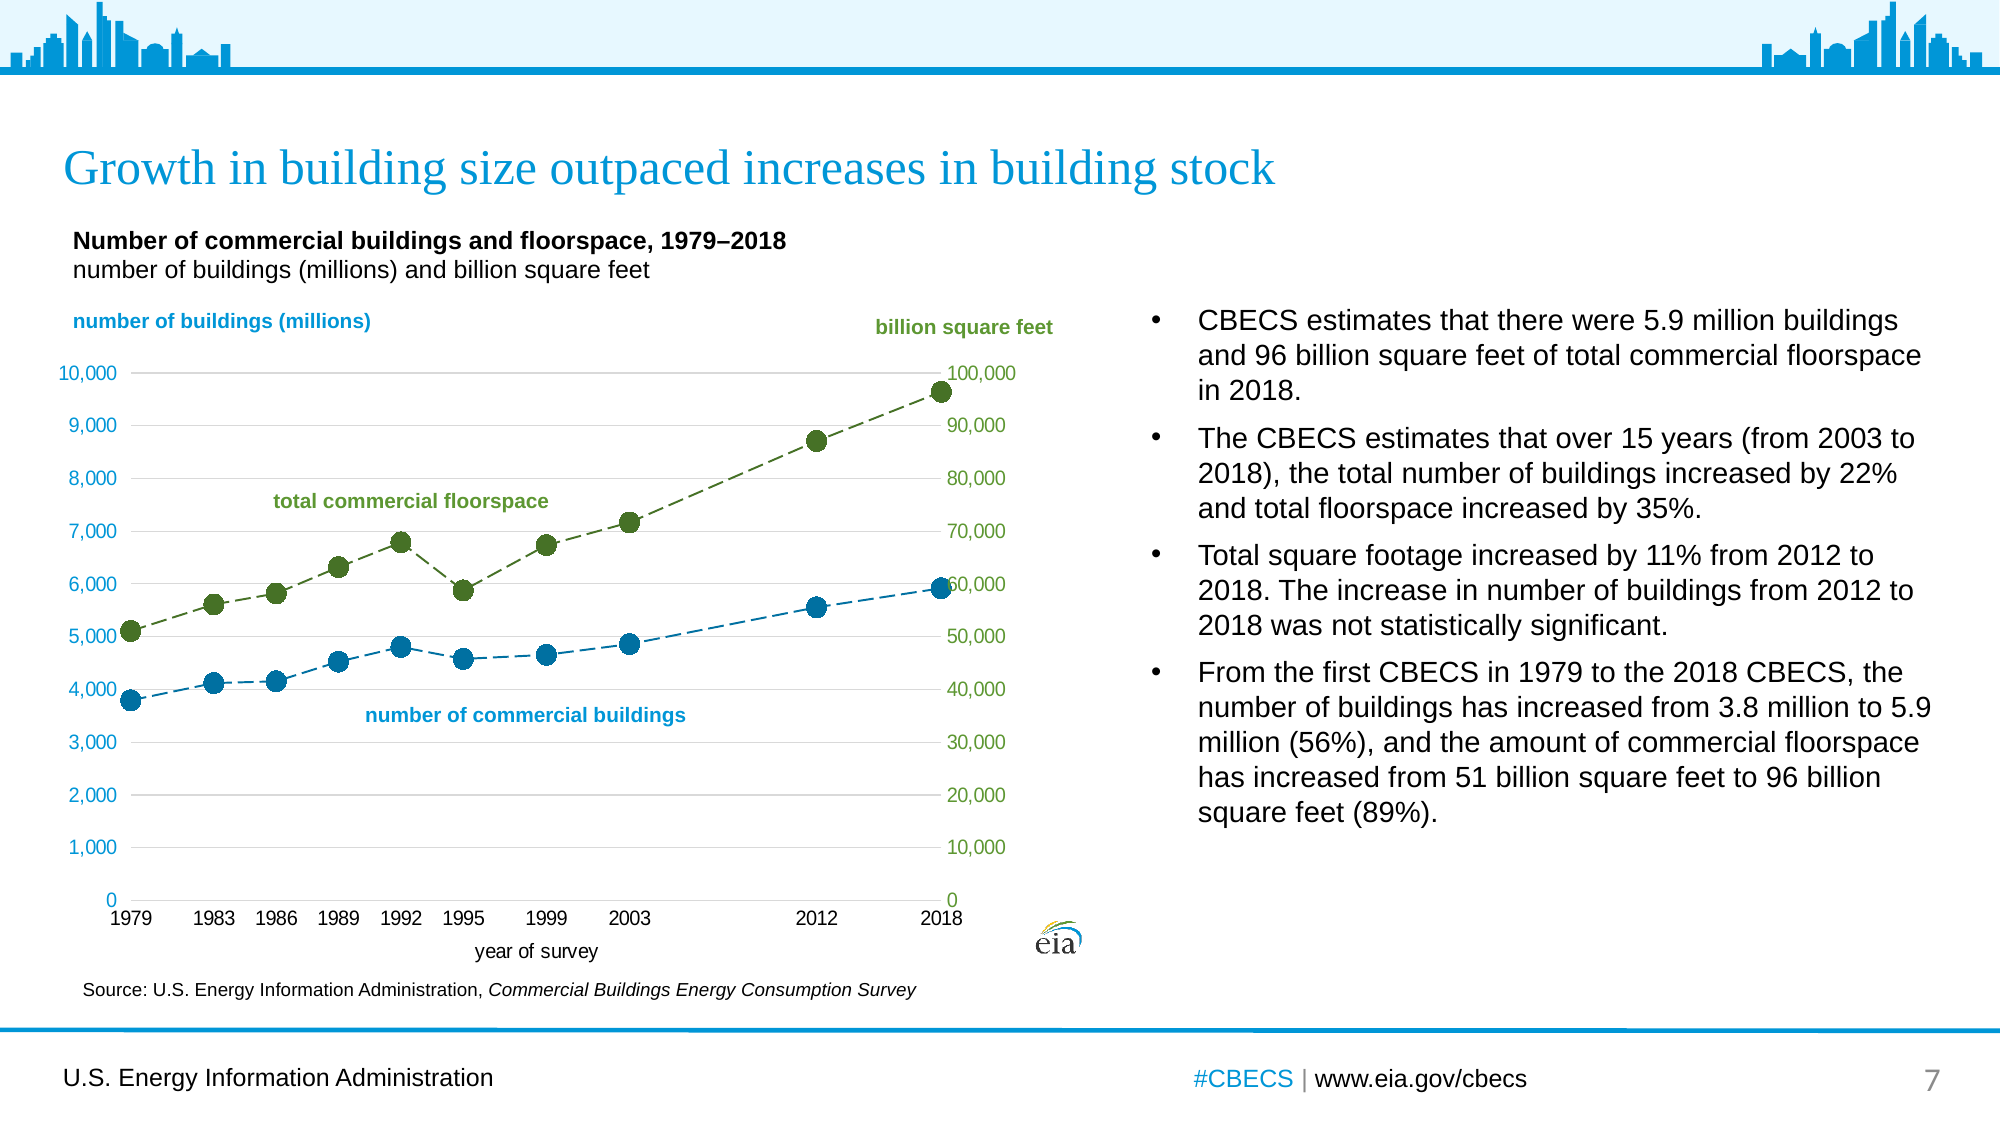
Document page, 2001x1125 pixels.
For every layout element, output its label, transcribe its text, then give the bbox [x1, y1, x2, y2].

text_box Source: U.S. Energy Information Administration, Commercial Buildings Energy Consumption Survey [68, 970, 1068, 1008]
footer #CBECS | www.eia.gov/cbecs [1023, 1047, 1699, 1107]
picture [1033, 918, 1084, 956]
slide_number 7 [1886, 1048, 1978, 1109]
text_box CBECS estimates that there were 5.9 million buildings and 96 billion square feet of total commercial floorspace in 2018. The CBECS estimates that over 15 years (from 2003 to 2018), the total number of buildings increased by 22% and total floorspace increased by 35%. Total square footage increased by 11% from 2012 to 2018. The increase in number of buildings from 2012 to 2018 was not statistically significant. From the first CBECS in 1979 to the 2018 CBECS, the number of buildings has increased from 3.8 million to 5.9 million (56%), and the amount of commercial floorspace has increased from 51 billion square feet to 96 billion square feet (89%). [1136, 294, 1952, 836]
text_box number of buildings (millions) [58, 297, 412, 339]
text_box Number of commercial buildings and floorspace, 1979–2018 number of buildings (millions) and billion square feet [58, 216, 963, 292]
chart [58, 339, 1019, 970]
title Growth in building size outpaced increases in building stock [48, 77, 1952, 202]
text_box billion square feet [865, 304, 1068, 348]
